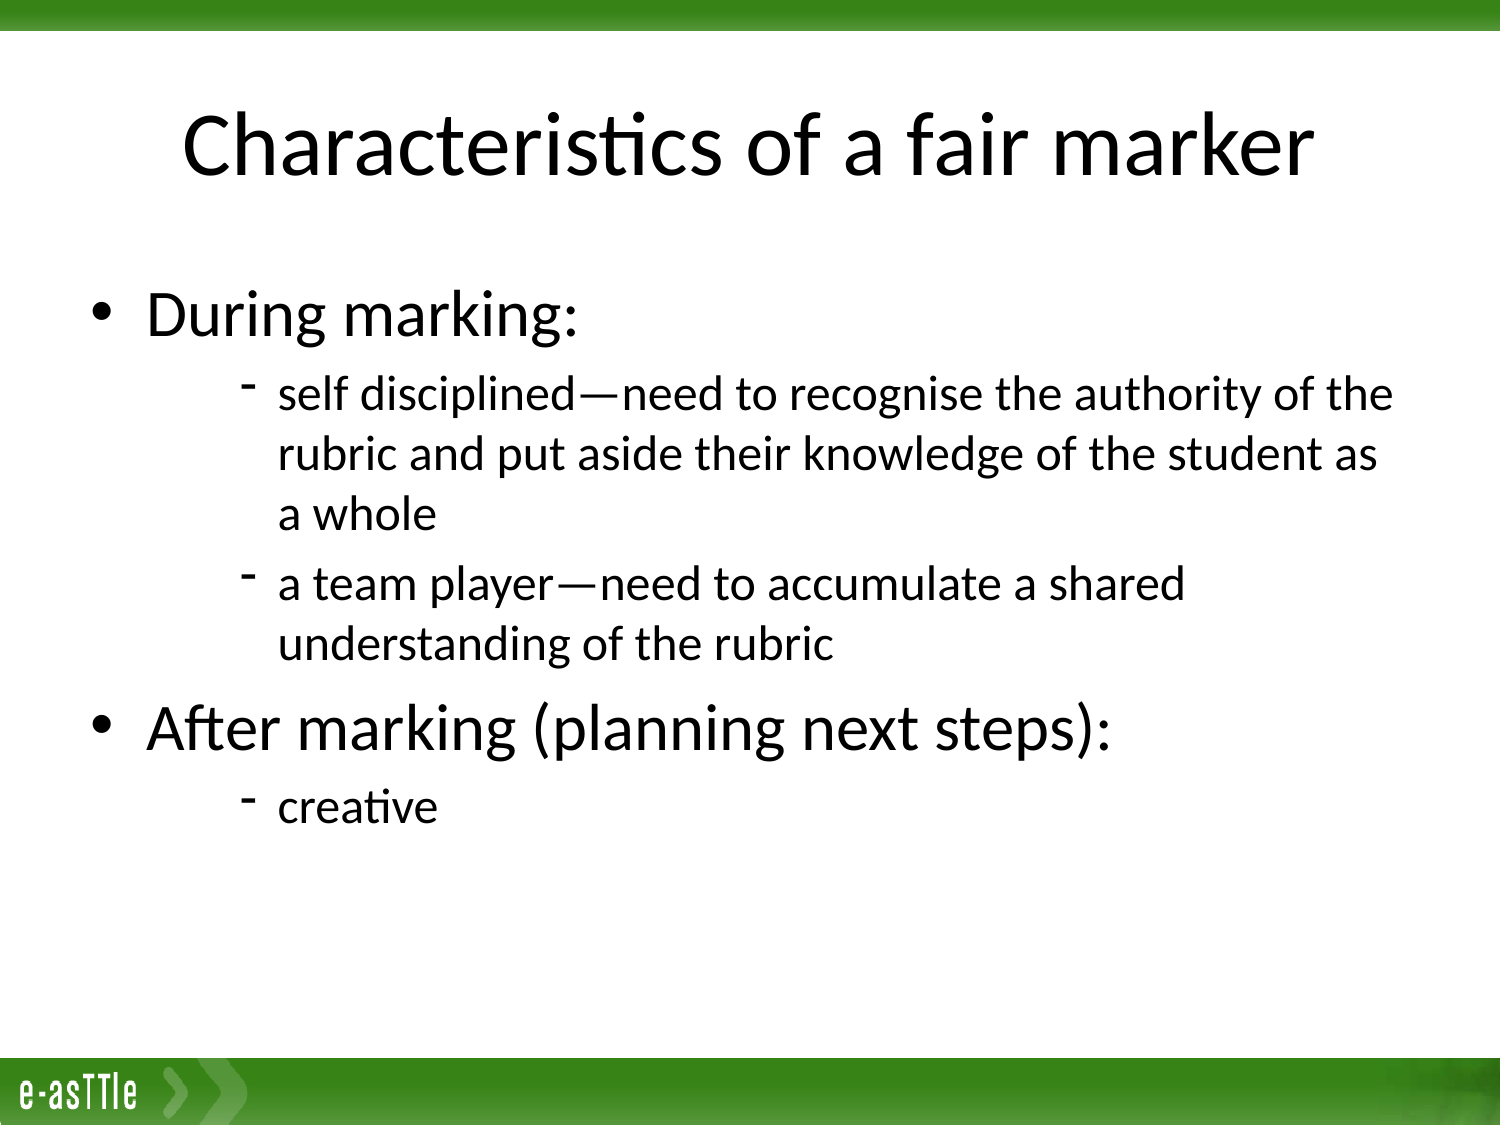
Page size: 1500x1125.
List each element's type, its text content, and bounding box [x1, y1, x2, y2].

picture [0, 1058, 1500, 1125]
list During marking: self disciplined—need to recognise the authority of the rubric and put aside their knowledge of the student as a whole a team player—need to accumulate a shared understanding of the rubric After marking (planning next steps): creative [75, 262, 1425, 1005]
picture [0, 0, 1500, 31]
title Characteristics of a fair marker [75, 45, 1425, 233]
